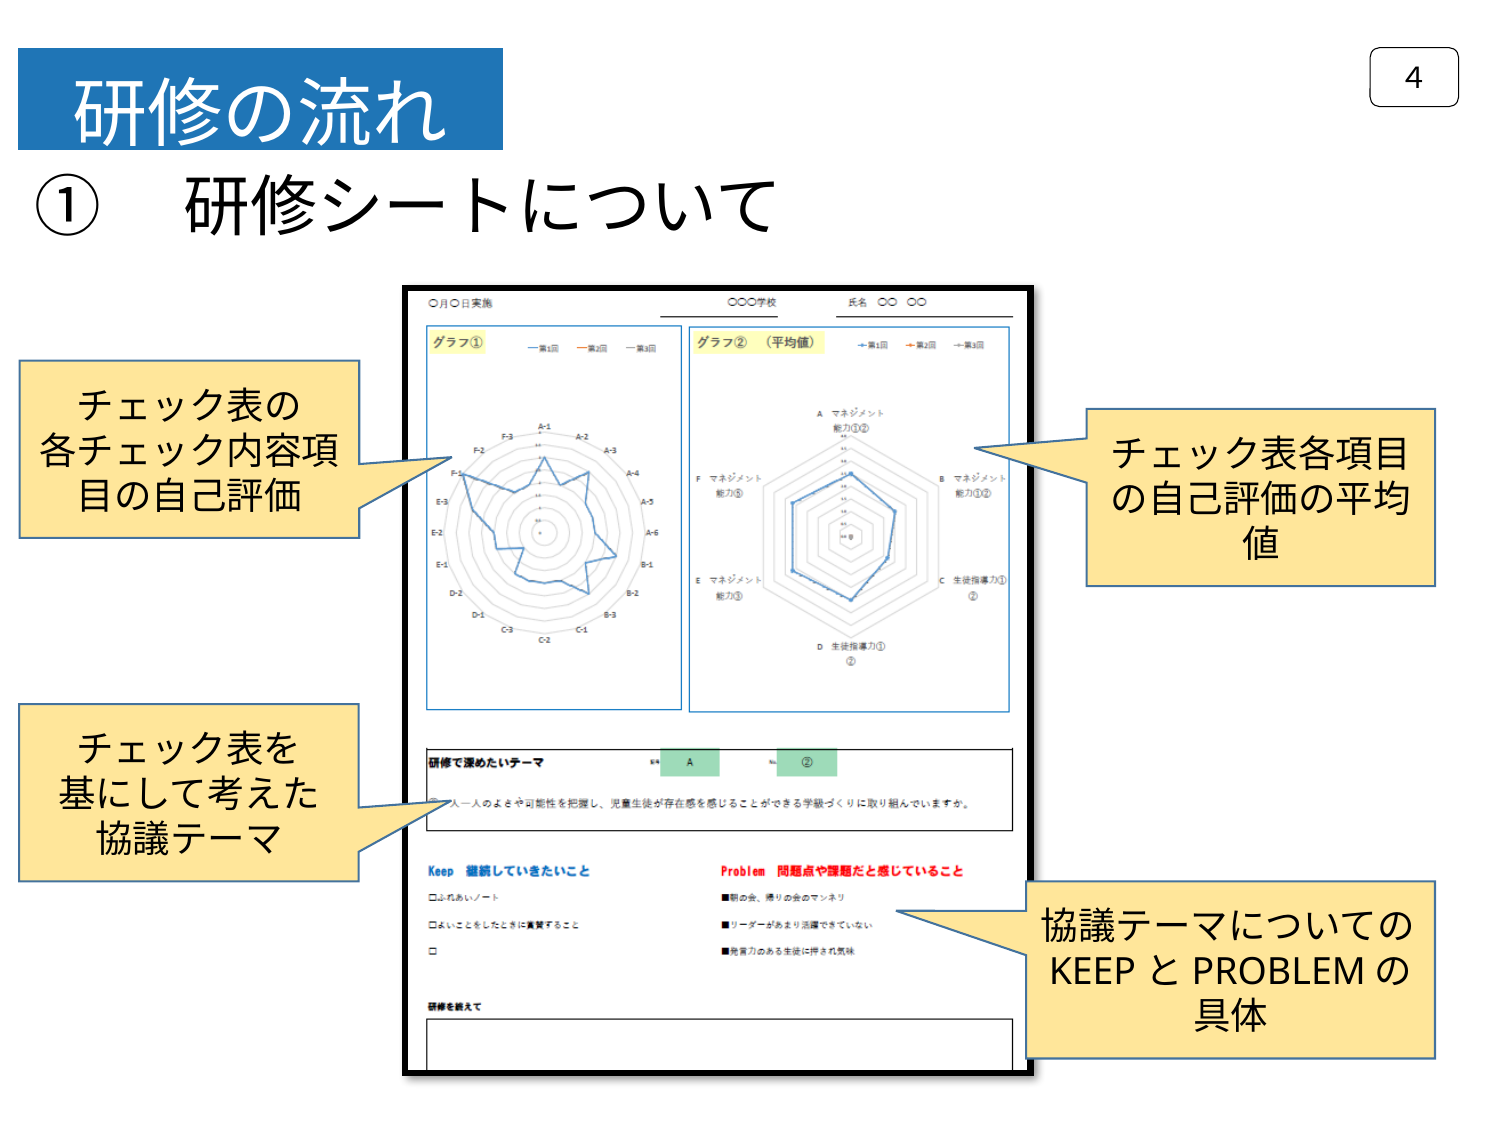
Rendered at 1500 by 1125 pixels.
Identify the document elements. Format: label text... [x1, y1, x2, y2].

text_box 研修の流れ [18, 48, 503, 150]
text_box チェック表各項目の自己評価の平均値 [1028, 407, 1437, 588]
text_box チェック表を 基にして考えた 協議テーマ [18, 703, 408, 883]
text_box ４ [1368, 46, 1460, 108]
text_box ① 研修シートについて [19, 156, 1417, 251]
text_box チェック表の 各チェック内容項目の自己評価 [18, 359, 408, 539]
picture [408, 290, 1028, 1070]
text_box 協議テーマについてのKEEPとPROBLEMの具体 [1028, 880, 1437, 1060]
